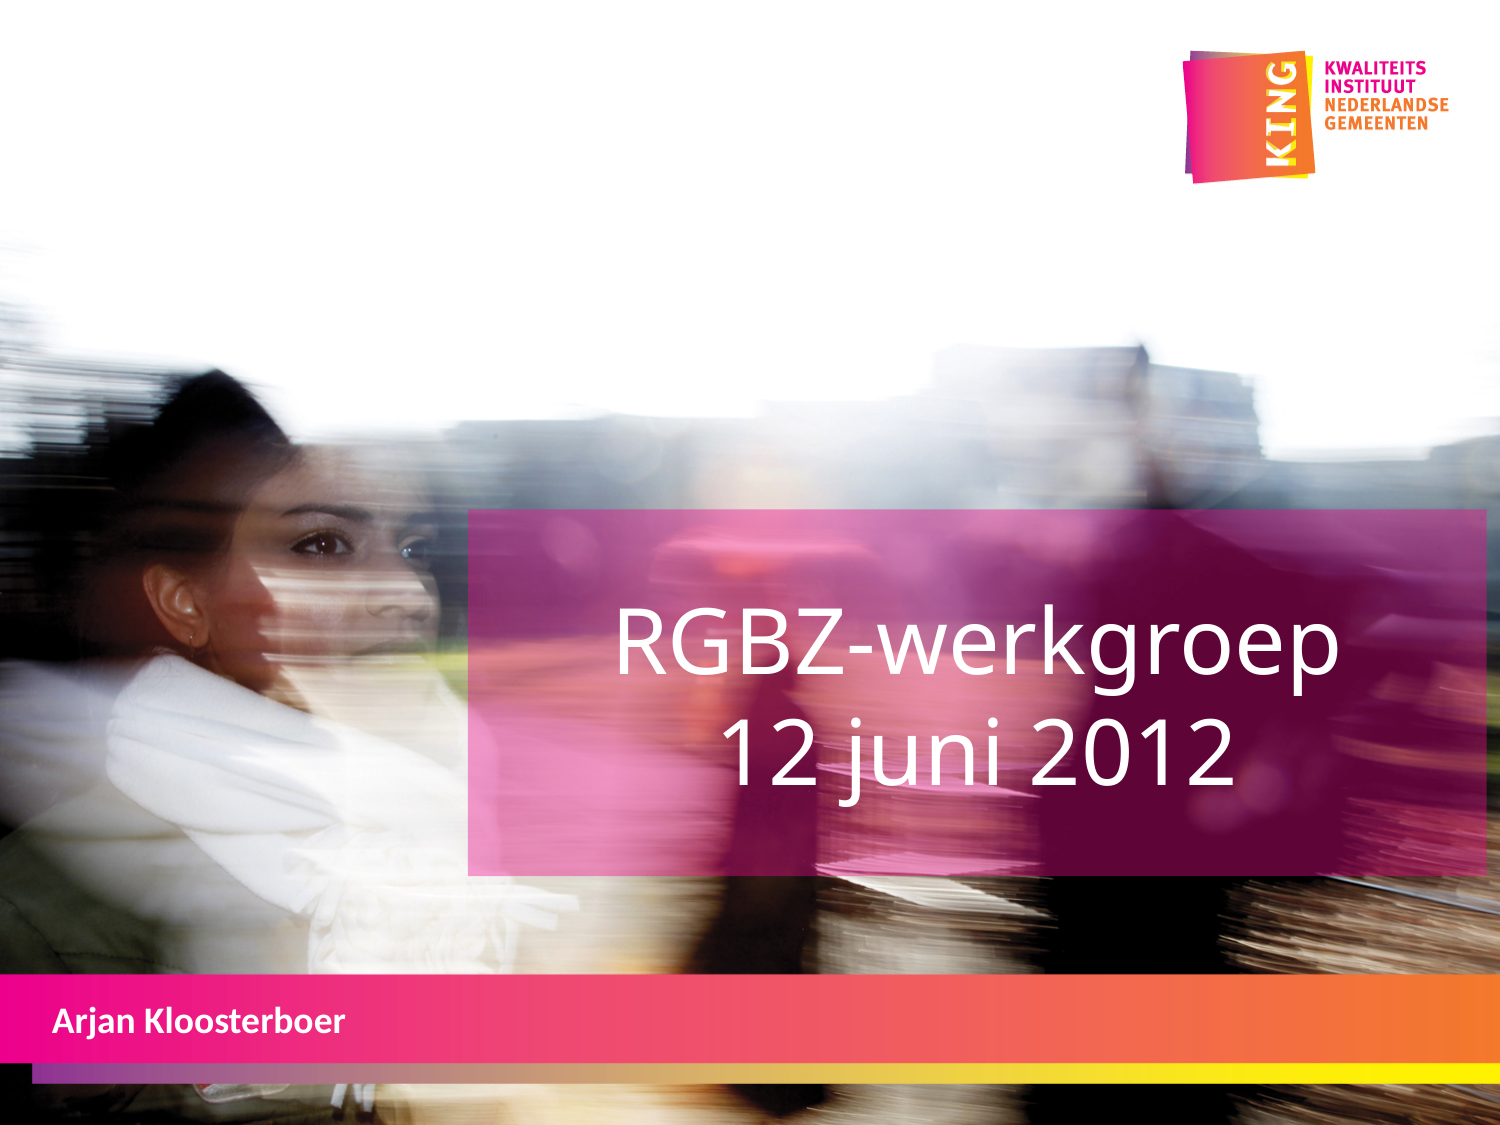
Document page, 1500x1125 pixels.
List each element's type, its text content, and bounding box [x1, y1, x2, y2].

picture [0, 0, 1500, 1125]
text_box RGBZ-werkgroep 12 juni 2012 [467, 509, 1487, 877]
text_box Arjan Kloosterboer [37, 987, 926, 1058]
